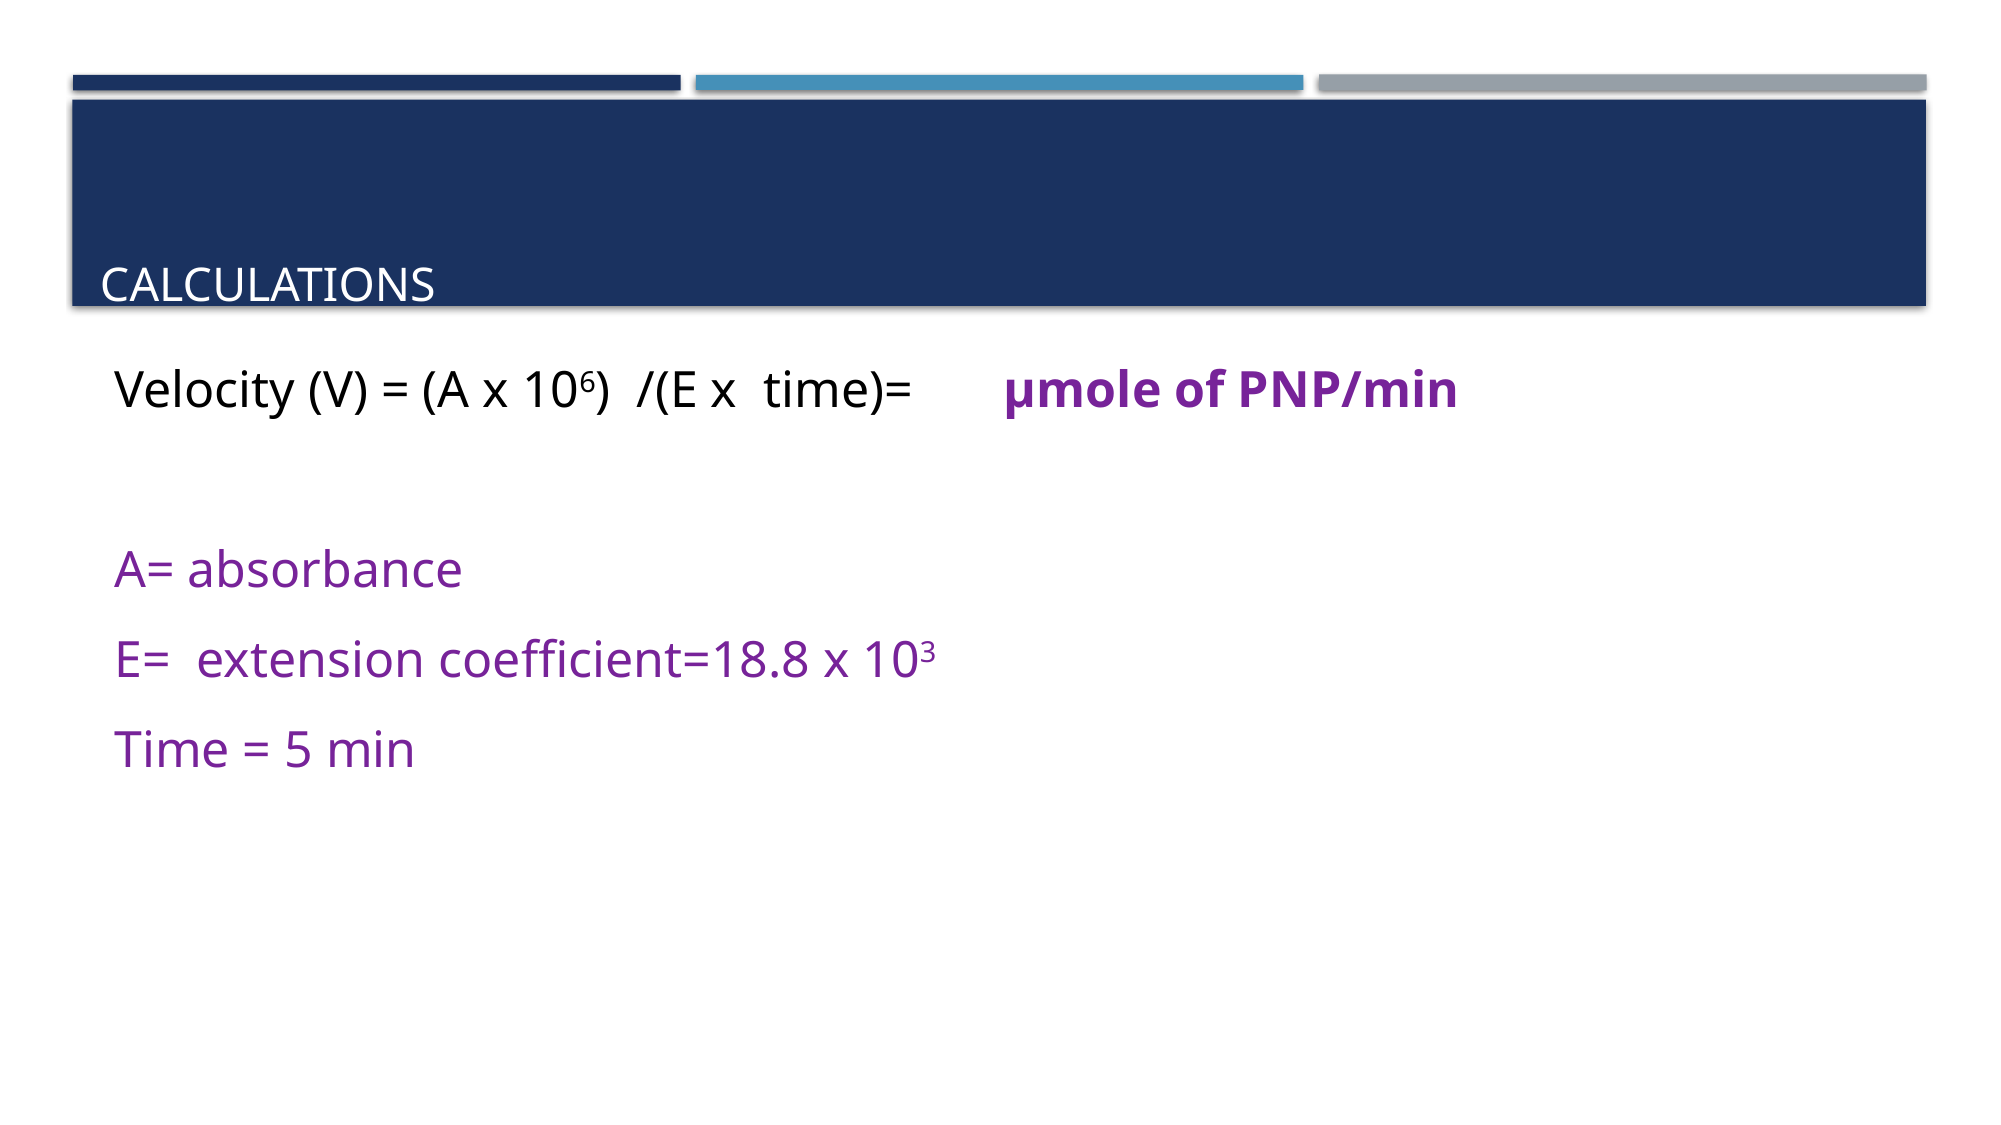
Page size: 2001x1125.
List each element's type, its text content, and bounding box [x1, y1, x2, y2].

title Calculations [84, 207, 1885, 445]
text_box Velocity (V) = (A x 106) /(E x time)= µmole of PNP/min A= absorbance E= extension coefficient=18.8 x 103 Time = 5 min [99, 320, 2000, 966]
